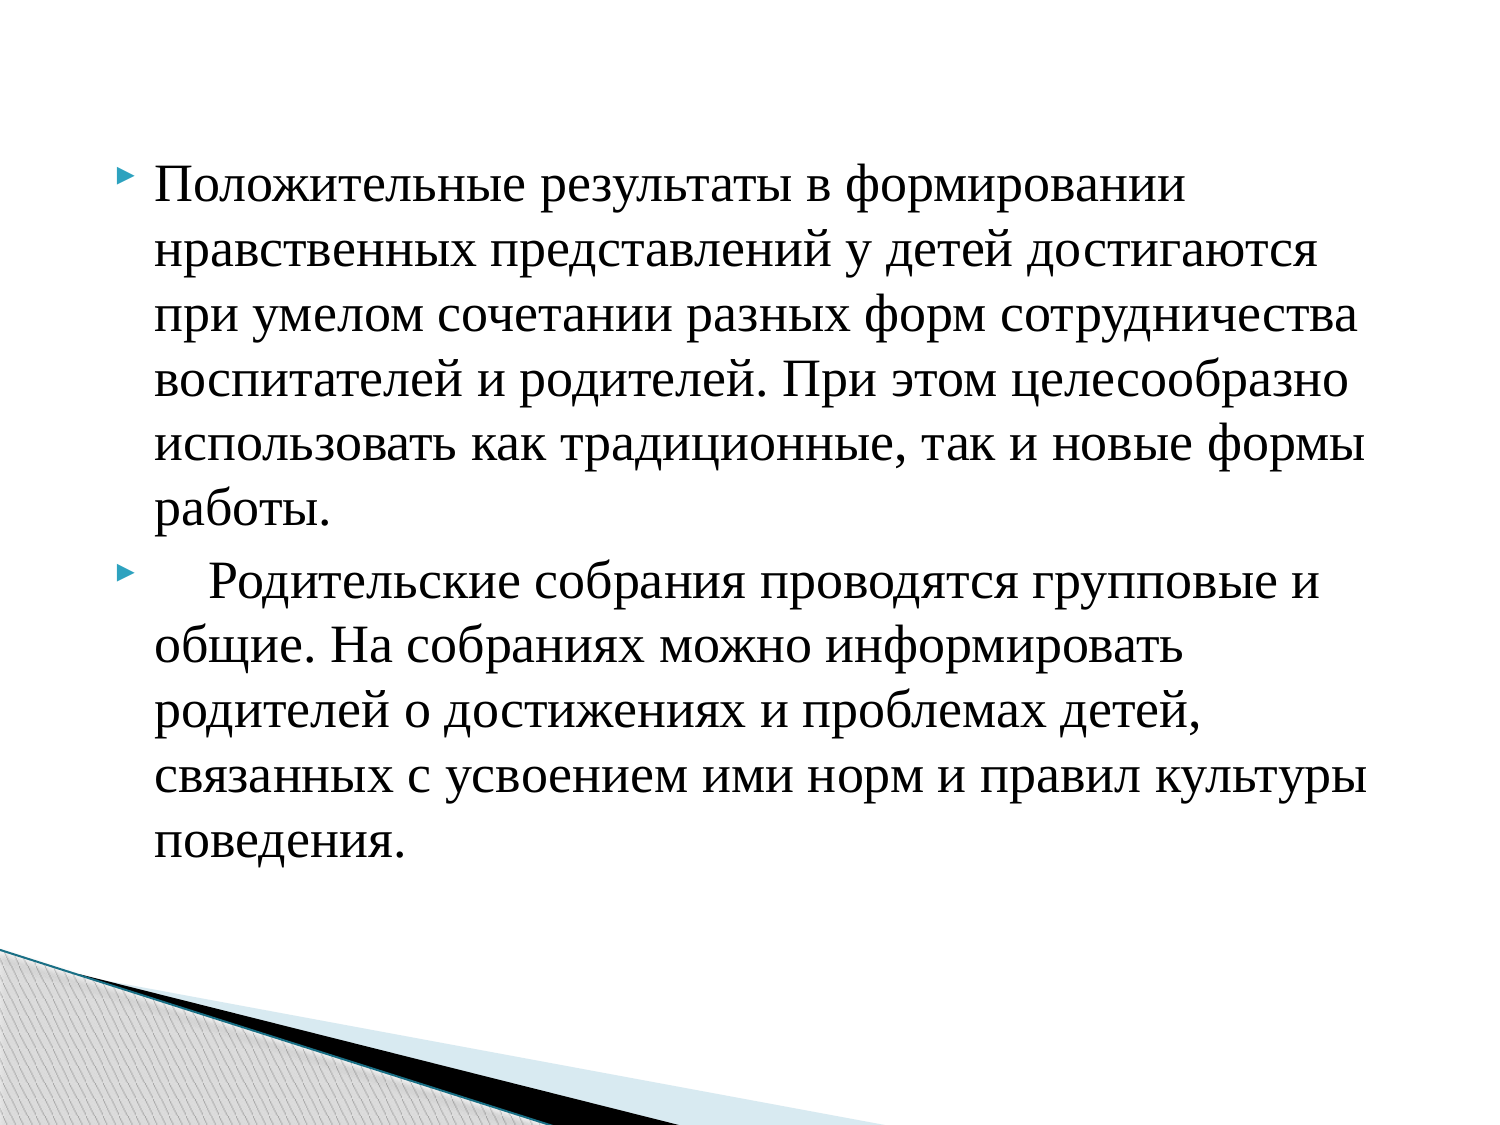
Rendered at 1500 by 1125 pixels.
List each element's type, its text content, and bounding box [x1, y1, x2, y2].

list Положительные результаты в формировании нравственных представлений у детей достигаются при умелом сочетании разных форм сотрудничества воспитателей и родителей. При этом целесообразно использовать как традиционные, так и новые формы работы. Родительские собрания проводятся групповые и общие. На собраниях можно информировать родителей о достижениях и проблемах детей, связанных с усвоением ими норм и правил культуры поведения. [82, 140, 1432, 883]
